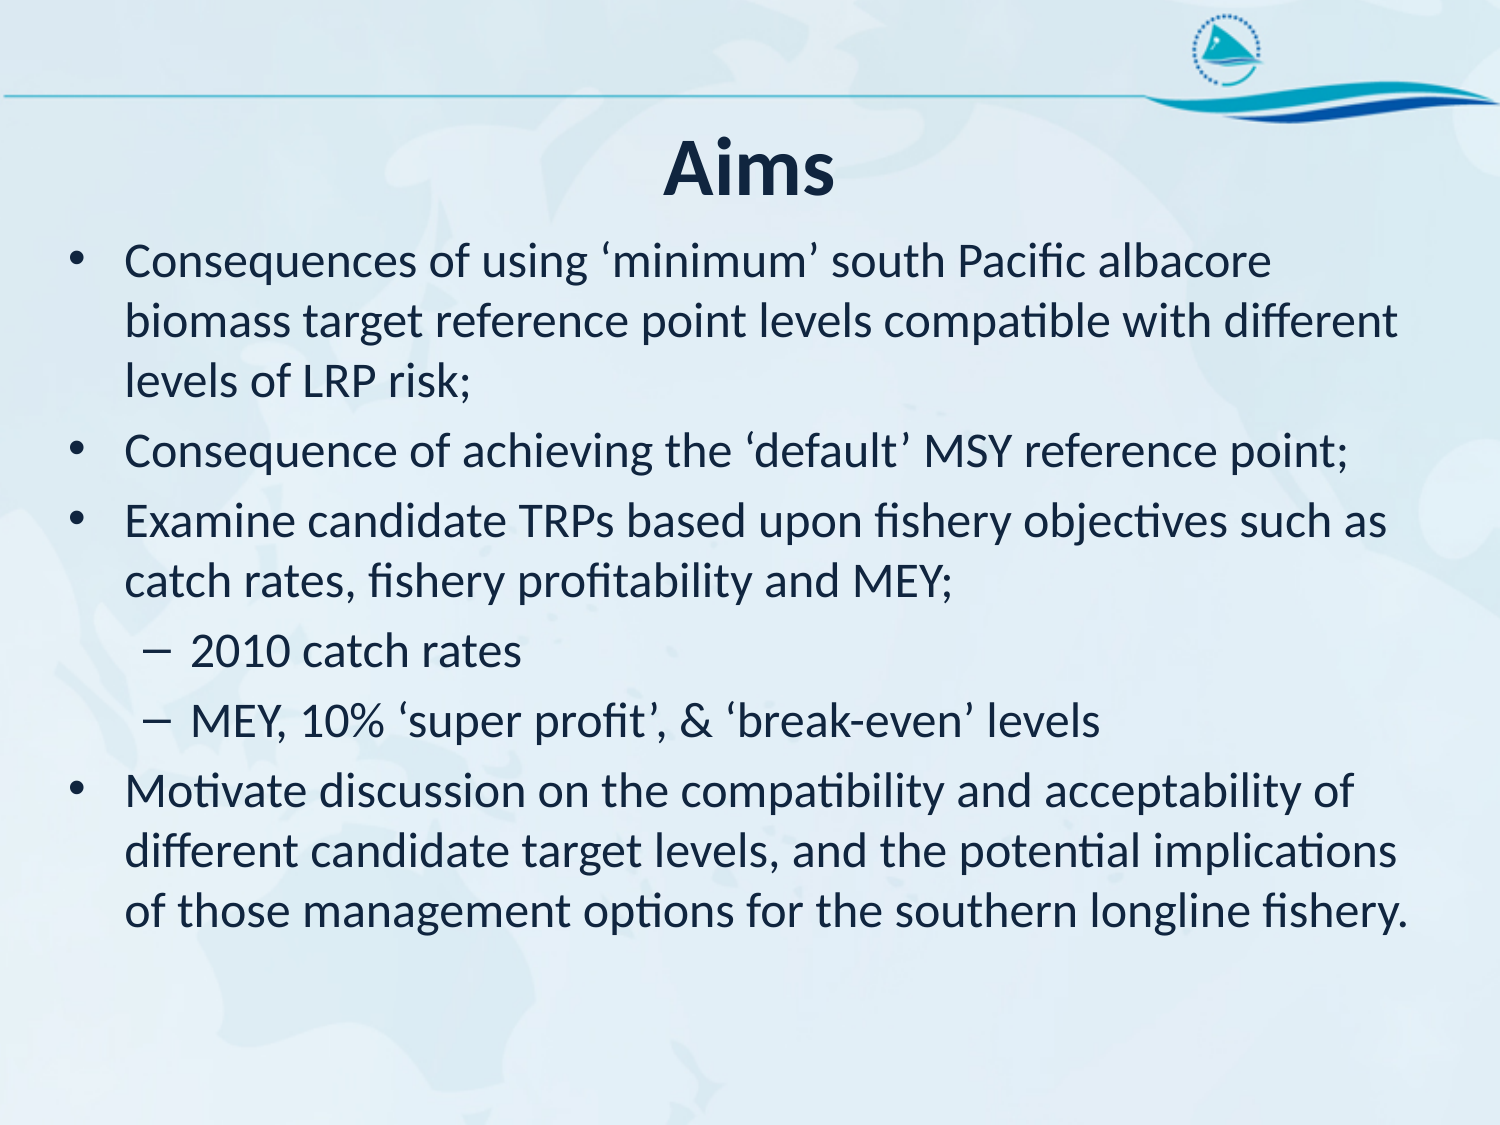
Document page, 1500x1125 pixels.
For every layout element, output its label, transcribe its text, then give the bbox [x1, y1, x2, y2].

picture [0, 0, 1500, 1125]
list Consequences of using ‘minimum’ south Pacific albacore biomass target reference point levels compatible with different levels of LRP risk; Consequence of achieving the ‘default’ MSY reference point; Examine candidate TRPs based upon fishery objectives such as catch rates, fishery profitability and MEY; 2010 catch rates MEY, 10% ‘super profit’, & ‘break-even’ levels Motivate discussion on the compatibility and acceptability of different candidate target levels, and the potential implications of those management options for the southern longline fishery. [52, 219, 1448, 901]
title Aims [74, 67, 1426, 219]
